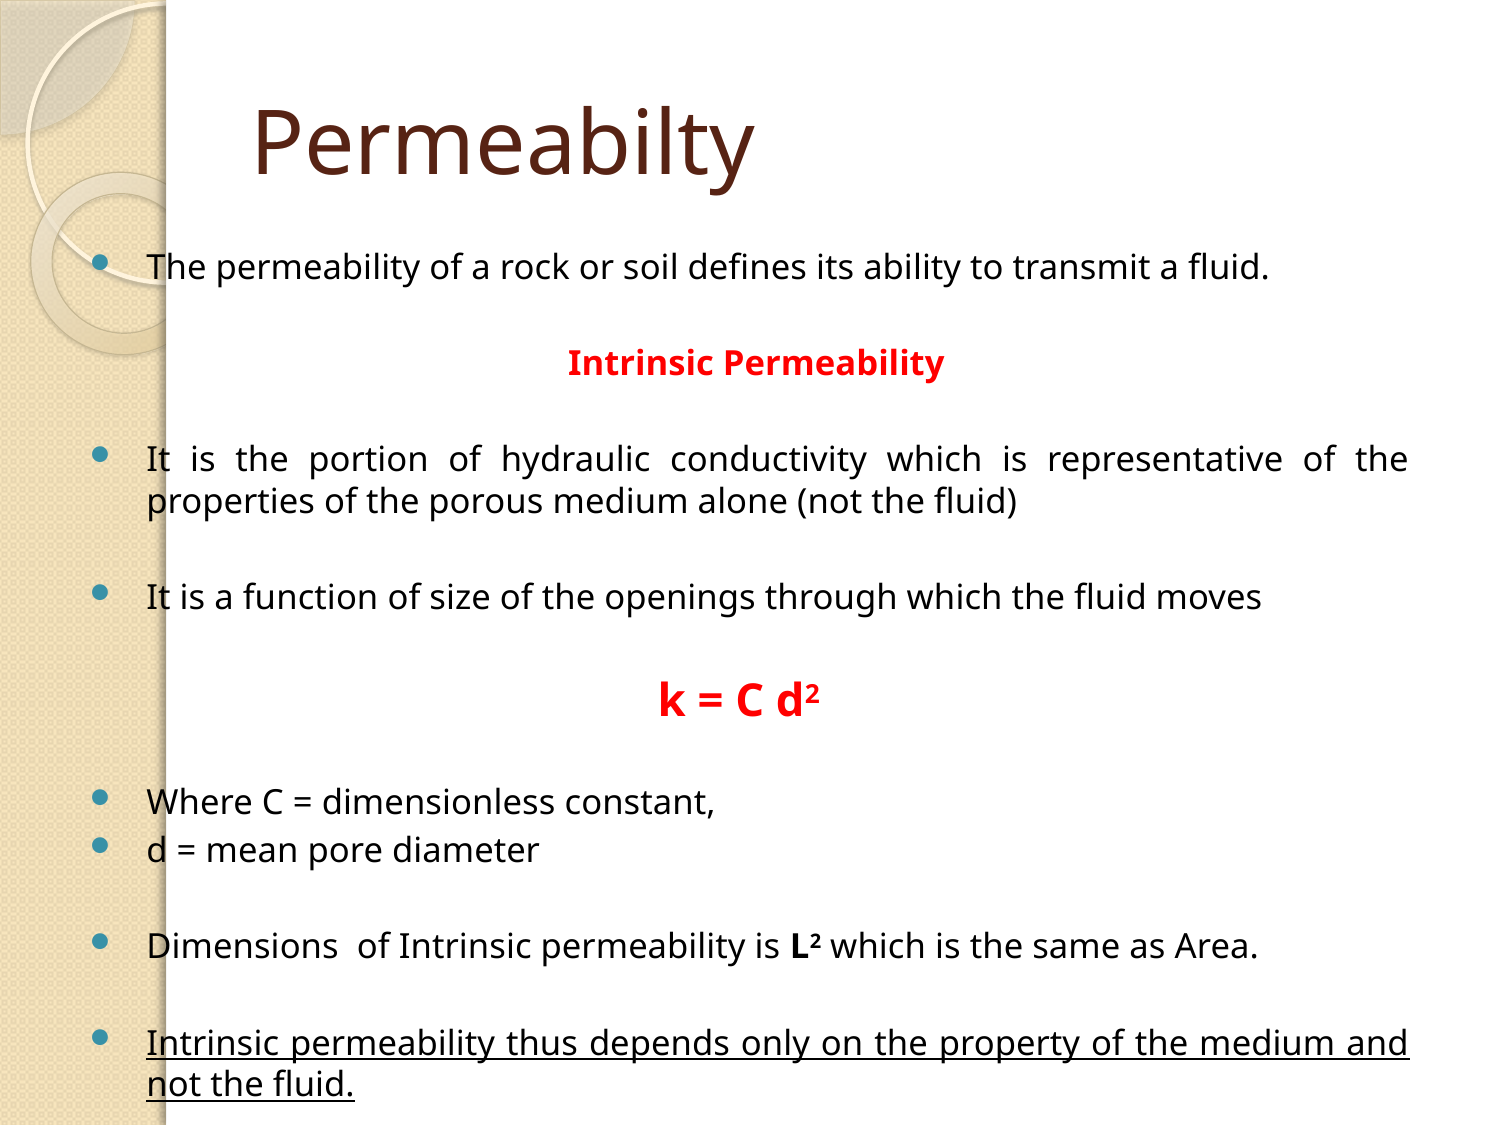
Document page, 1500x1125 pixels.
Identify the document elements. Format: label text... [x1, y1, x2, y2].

title Permeabilty [235, 45, 1466, 233]
list The permeability of a rock or soil defines its ability to transmit a fluid. Intrinsic Permeability It is the portion of hydraulic conductivity which is representative of the properties of the porous medium alone (not the fluid) It is a function of size of the openings through which the fluid moves k = C d2 Where C = dimensionless constant, d = mean pore diameter Dimensions of Intrinsic permeability is L2 which is the same as Area. Intrinsic permeability thus depends only on the property of the medium and not the fluid. [75, 237, 1425, 1125]
